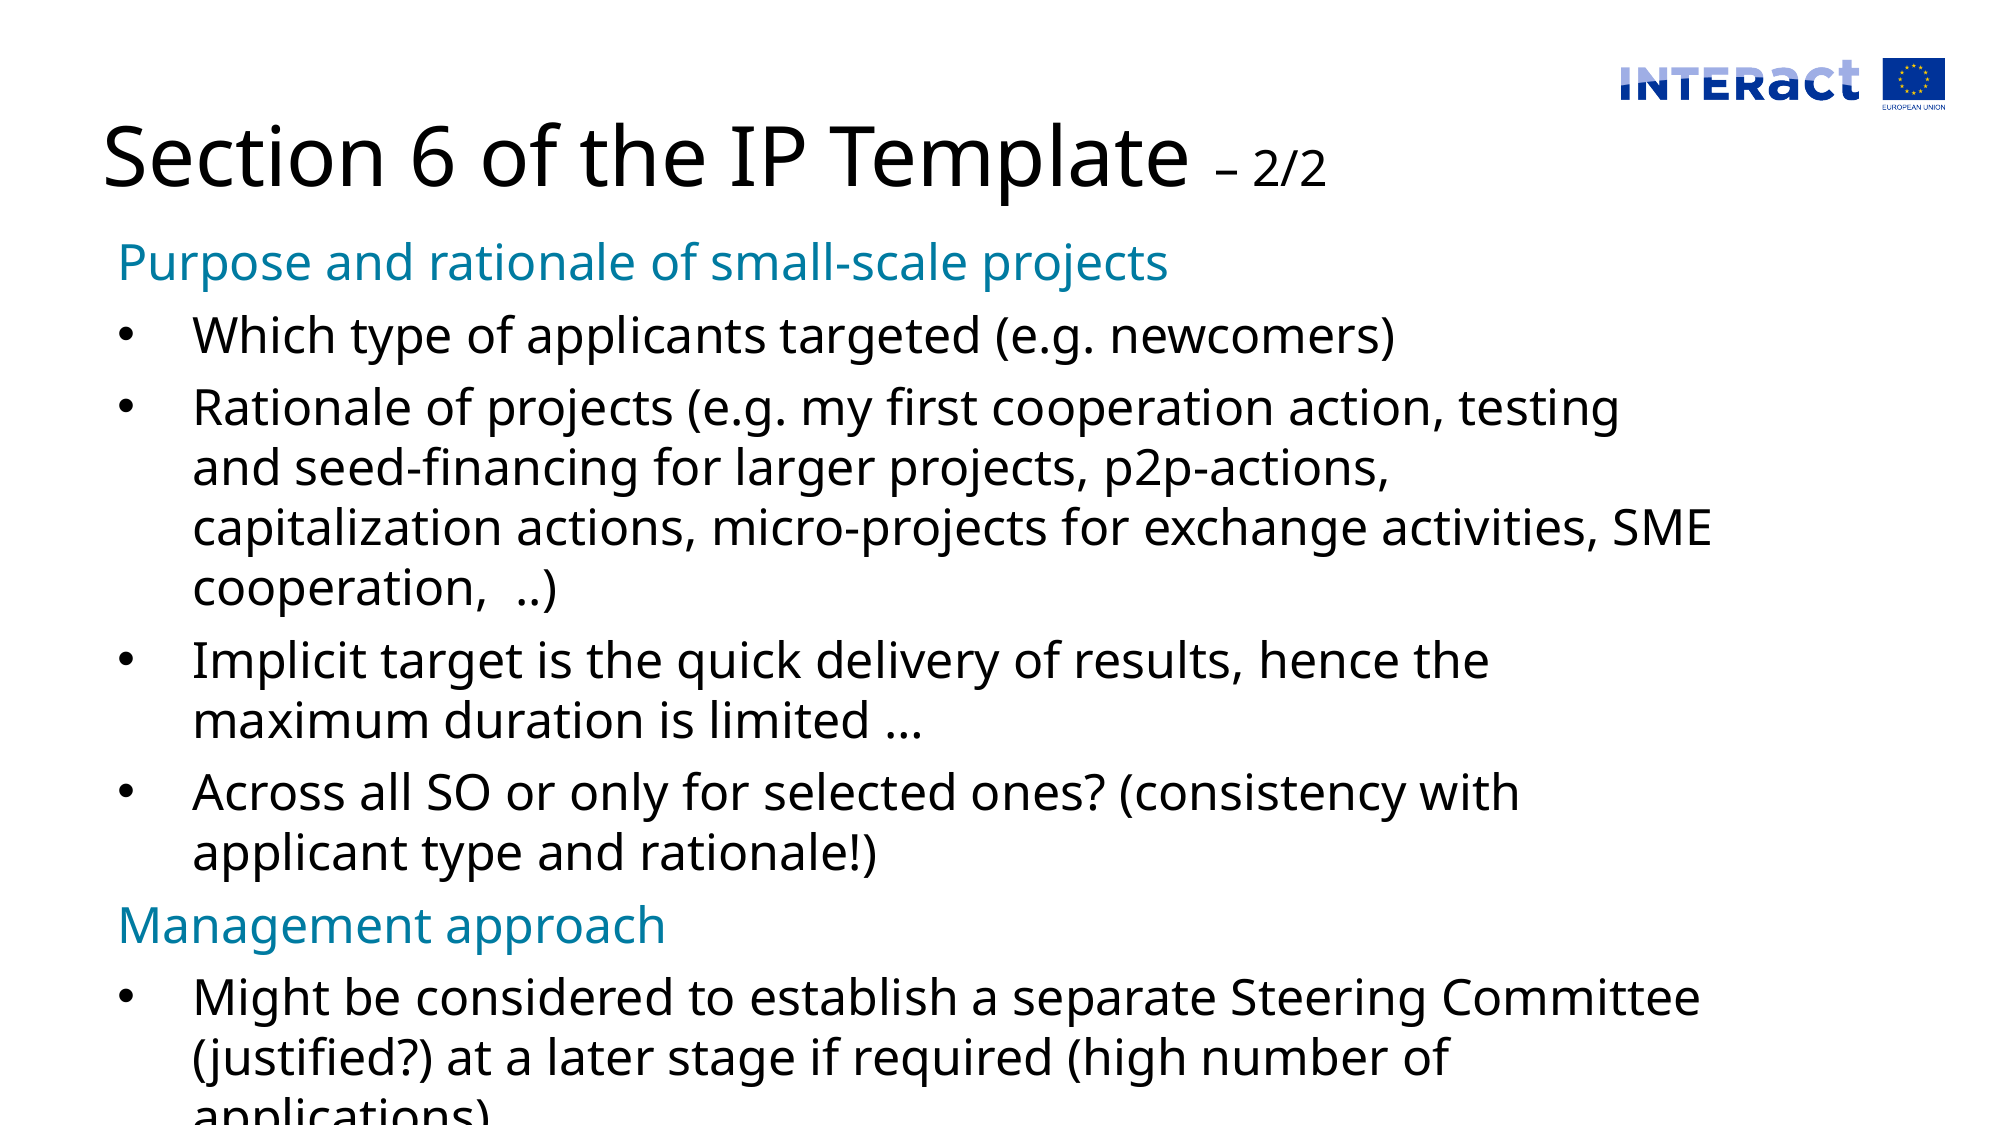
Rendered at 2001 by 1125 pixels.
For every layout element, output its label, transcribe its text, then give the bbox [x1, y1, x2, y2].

title Section 6 of the IP Template – 2/2 [102, 103, 1748, 204]
picture [1621, 58, 1945, 110]
list Purpose and rationale of small-scale projects Which type of applicants targeted (e.g. newcomers) Rationale of projects (e.g. my first cooperation action, testing and seed-financing for larger projects, p2p-actions, capitalization actions, micro-projects for exchange activities, SME cooperation, ..) Implicit target is the quick delivery of results, hence the maximum duration is limited … Across all SO or only for selected ones? (consistency with applicant type and rationale!) Management approach Might be considered to establish a separate Steering Committee (justified?) at a later stage if required (high number of applications) [102, 223, 1730, 920]
